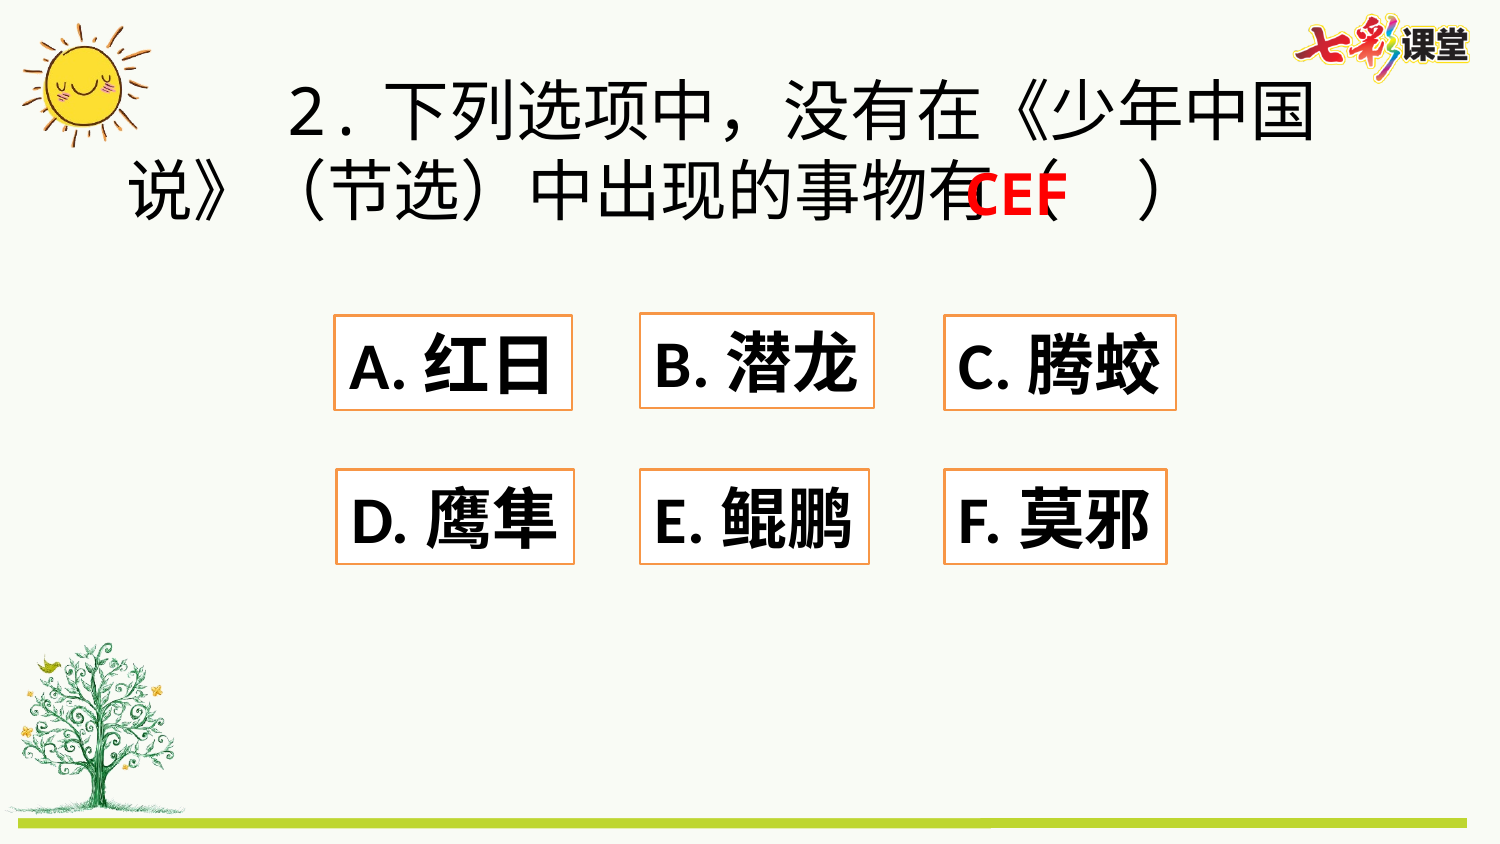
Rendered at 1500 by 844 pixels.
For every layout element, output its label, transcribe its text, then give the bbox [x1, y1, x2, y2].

text_box A.红日 [333, 314, 573, 411]
text_box C.腾蛟 [943, 314, 1177, 411]
text_box D.鹰隼 [335, 468, 575, 565]
text_box CEF [950, 149, 1105, 235]
picture [0, 0, 173, 172]
text_box 2.下列选项中，没有在《少年中国说》（节选）中出现的事物有（ ） [112, 61, 1343, 236]
text_box B.潜龙 [639, 312, 875, 409]
picture [1291, 9, 1472, 87]
picture [0, 608, 1467, 844]
text_box F.莫邪 [943, 468, 1168, 565]
text_box E.鲲鹏 [639, 468, 870, 565]
